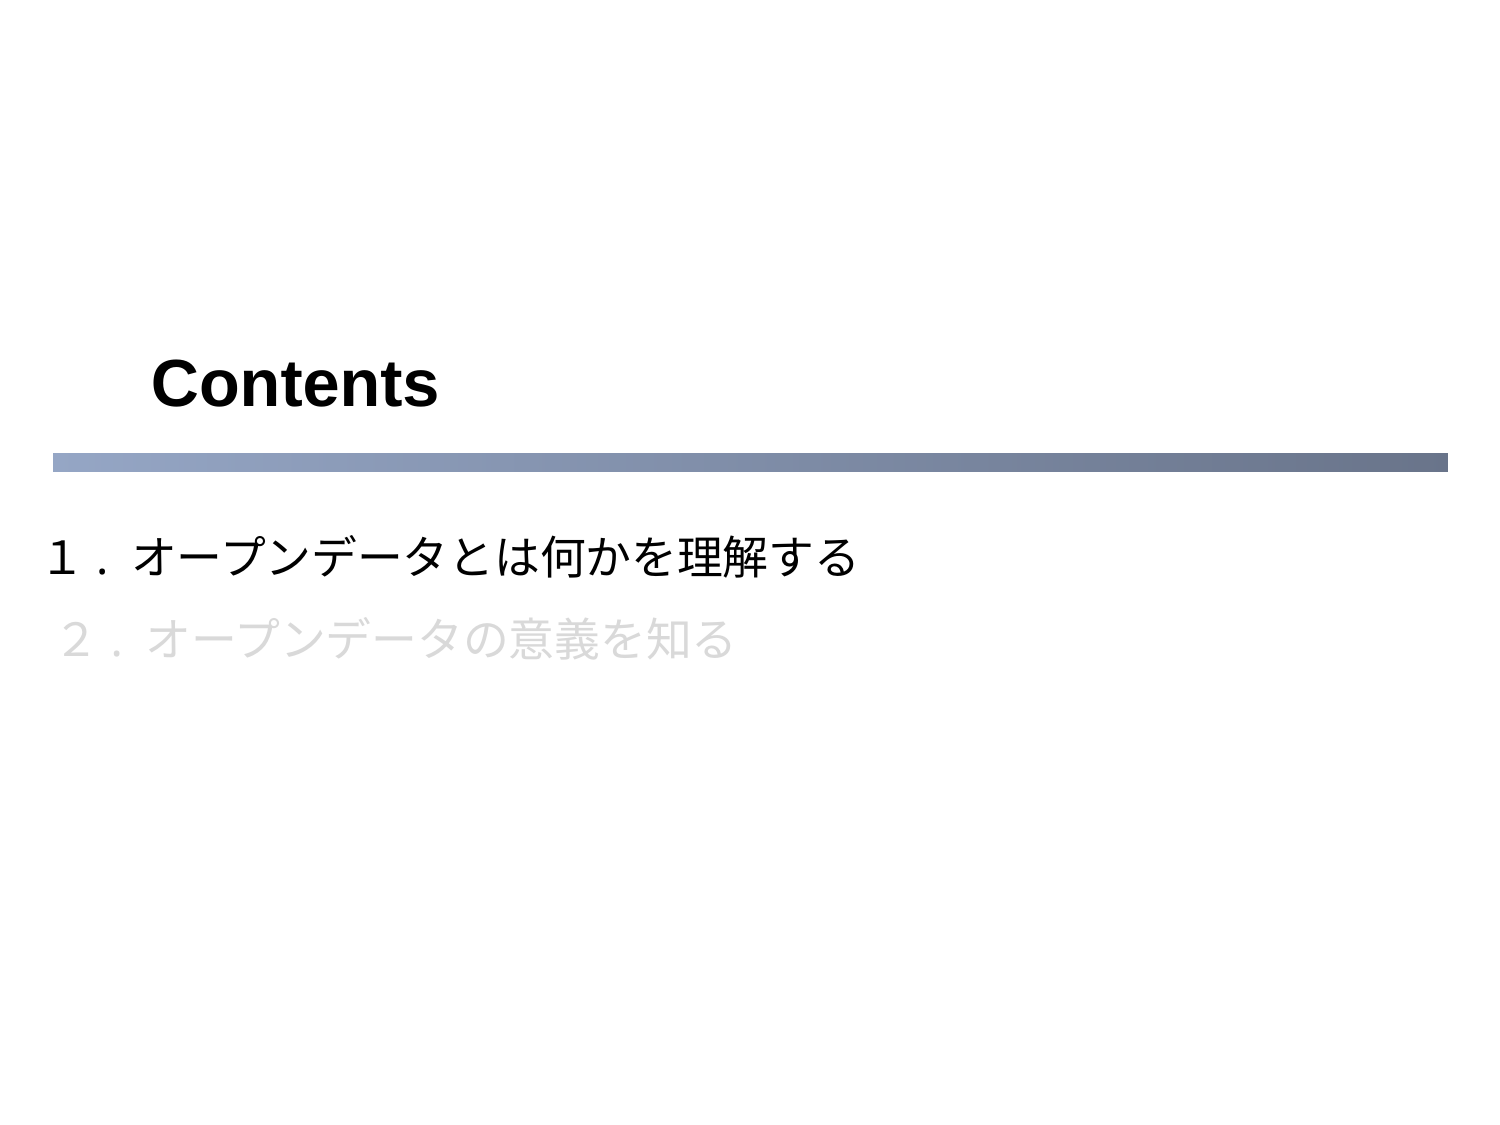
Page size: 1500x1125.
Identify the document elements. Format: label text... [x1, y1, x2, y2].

text_box ２. オープンデータの意義を知る [39, 603, 753, 673]
text_box １. オープンデータとは何かを理解する [24, 521, 876, 592]
